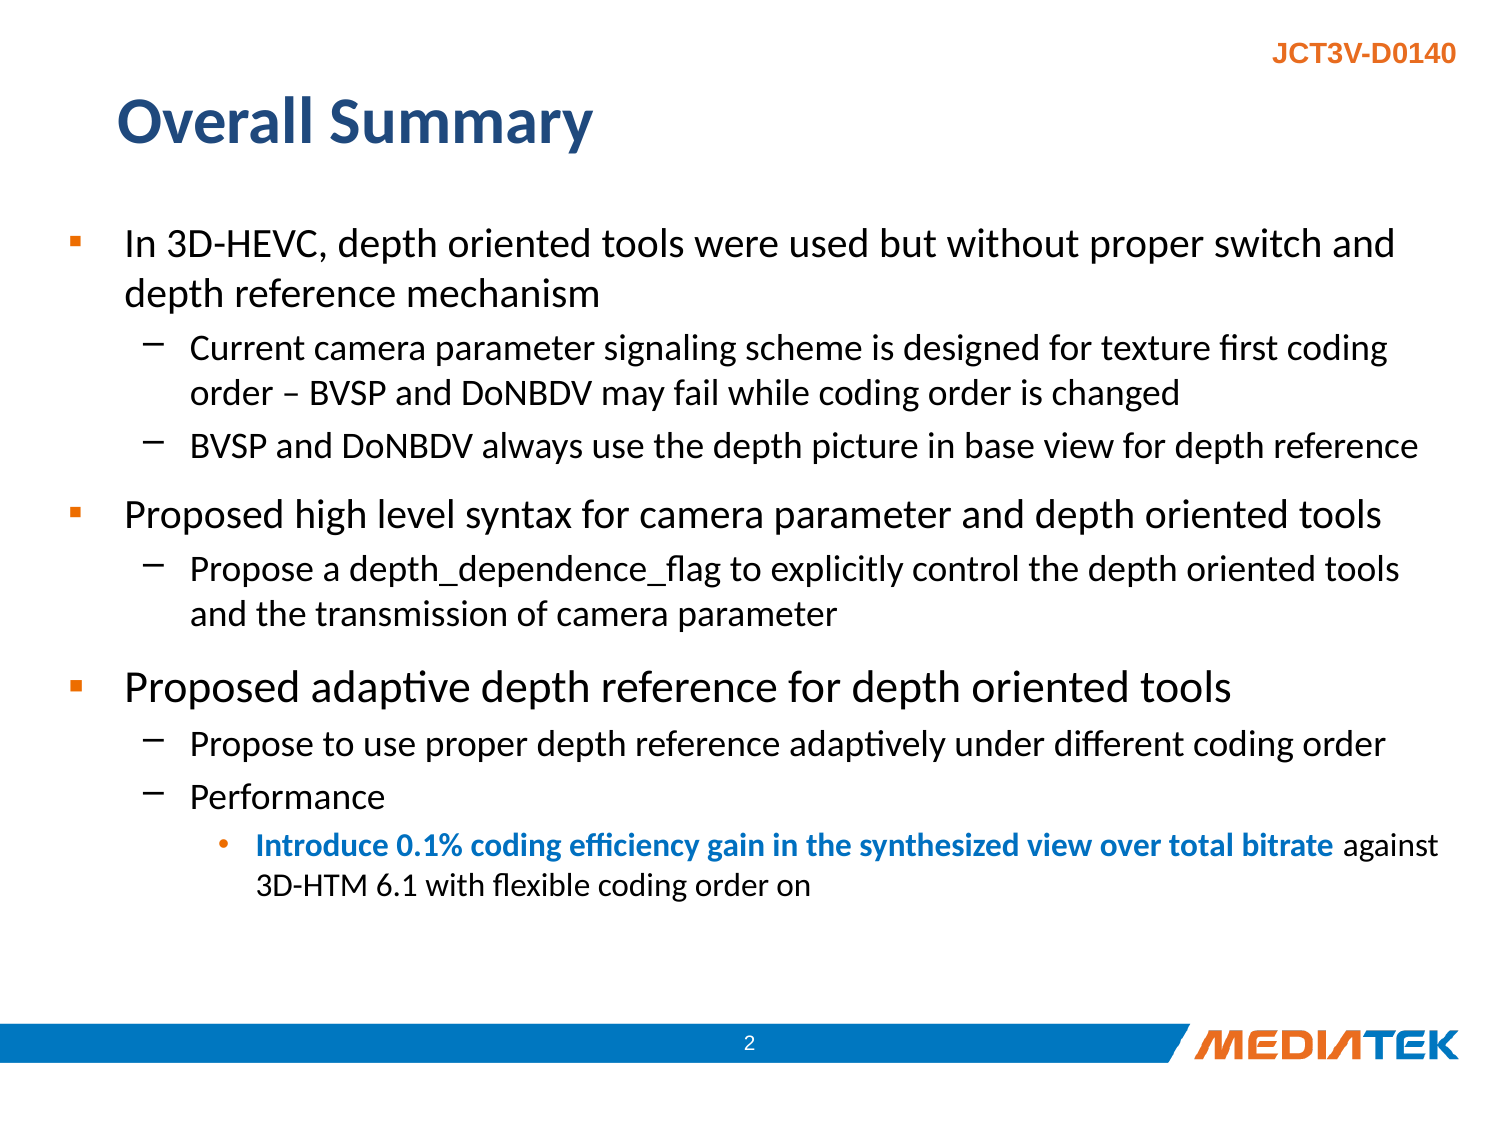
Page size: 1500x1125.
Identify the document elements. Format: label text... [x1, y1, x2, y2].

picture [789, 1023, 1459, 1063]
list In 3D-HEVC, depth oriented tools were used but without proper switch and depth reference mechanism Current camera parameter signaling scheme is designed for texture first coding order – BVSP and DoNBDV may fail while coding order is changed BVSP and DoNBDV always use the depth picture in base view for depth reference Proposed high level syntax for camera parameter and depth oriented tools Propose a depth_dependence_flag to explicitly control the depth oriented tools and the transmission of camera parameter Proposed adaptive depth reference for depth oriented tools Propose to use proper depth reference adaptively under different coding order Performance Introduce 0.1% coding efficiency gain in the synthesized view over total bitrate against 3D-HTM 6.1 with flexible coding order on [52, 207, 1471, 959]
picture [0, 1023, 711, 1063]
slide_number 1 [711, 1022, 789, 1090]
title Overall Summary [101, 62, 1425, 172]
